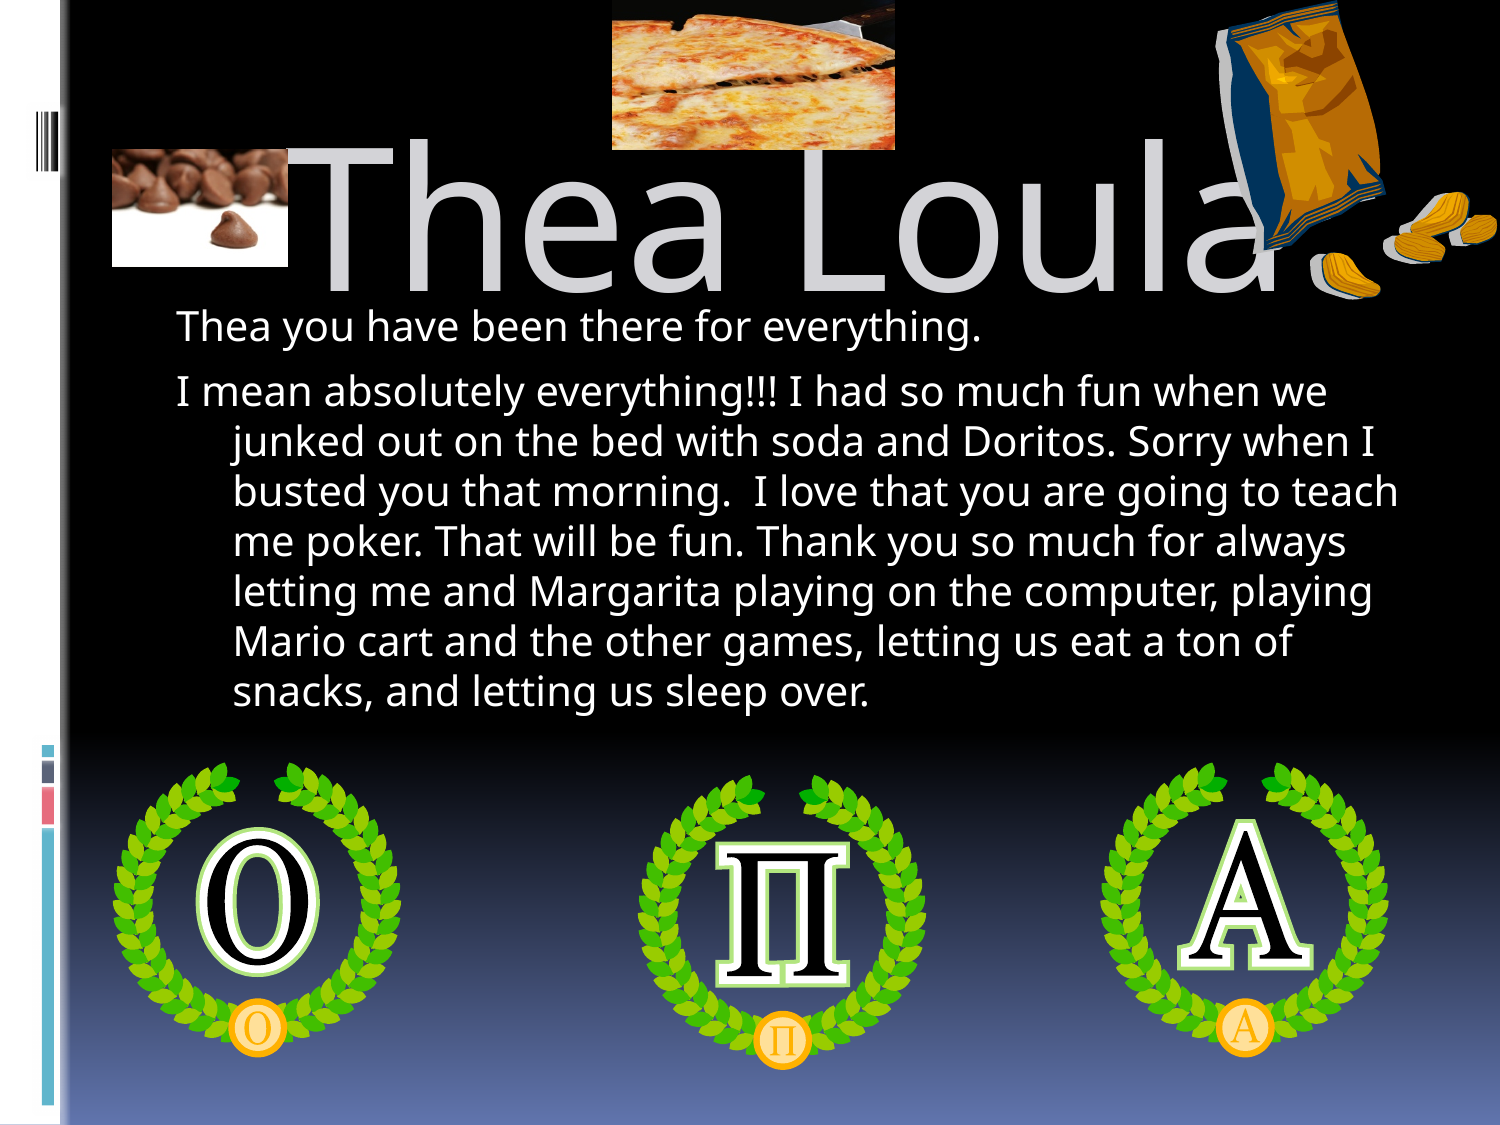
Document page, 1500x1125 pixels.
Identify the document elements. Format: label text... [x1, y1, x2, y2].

picture [112, 149, 288, 268]
title Thea Loula [150, 83, 1206, 234]
list Thea you have been there for everything. I mean absolutely everything!!! I had so much fun when we junked out on the bed with soda and Doritos. Sorry when I busted you that morning. I love that you are going to teach me poker. That will be fun. Thank you so much for always letting me and Margarita playing on the computer, playing Mario cart and the other games, letting us eat a ton of snacks, and letting us sleep over. [150, 292, 1425, 1043]
picture [1099, 761, 1390, 1058]
picture [612, 0, 896, 151]
picture [1214, 0, 1500, 302]
picture [112, 761, 402, 1058]
picture [637, 774, 927, 1071]
